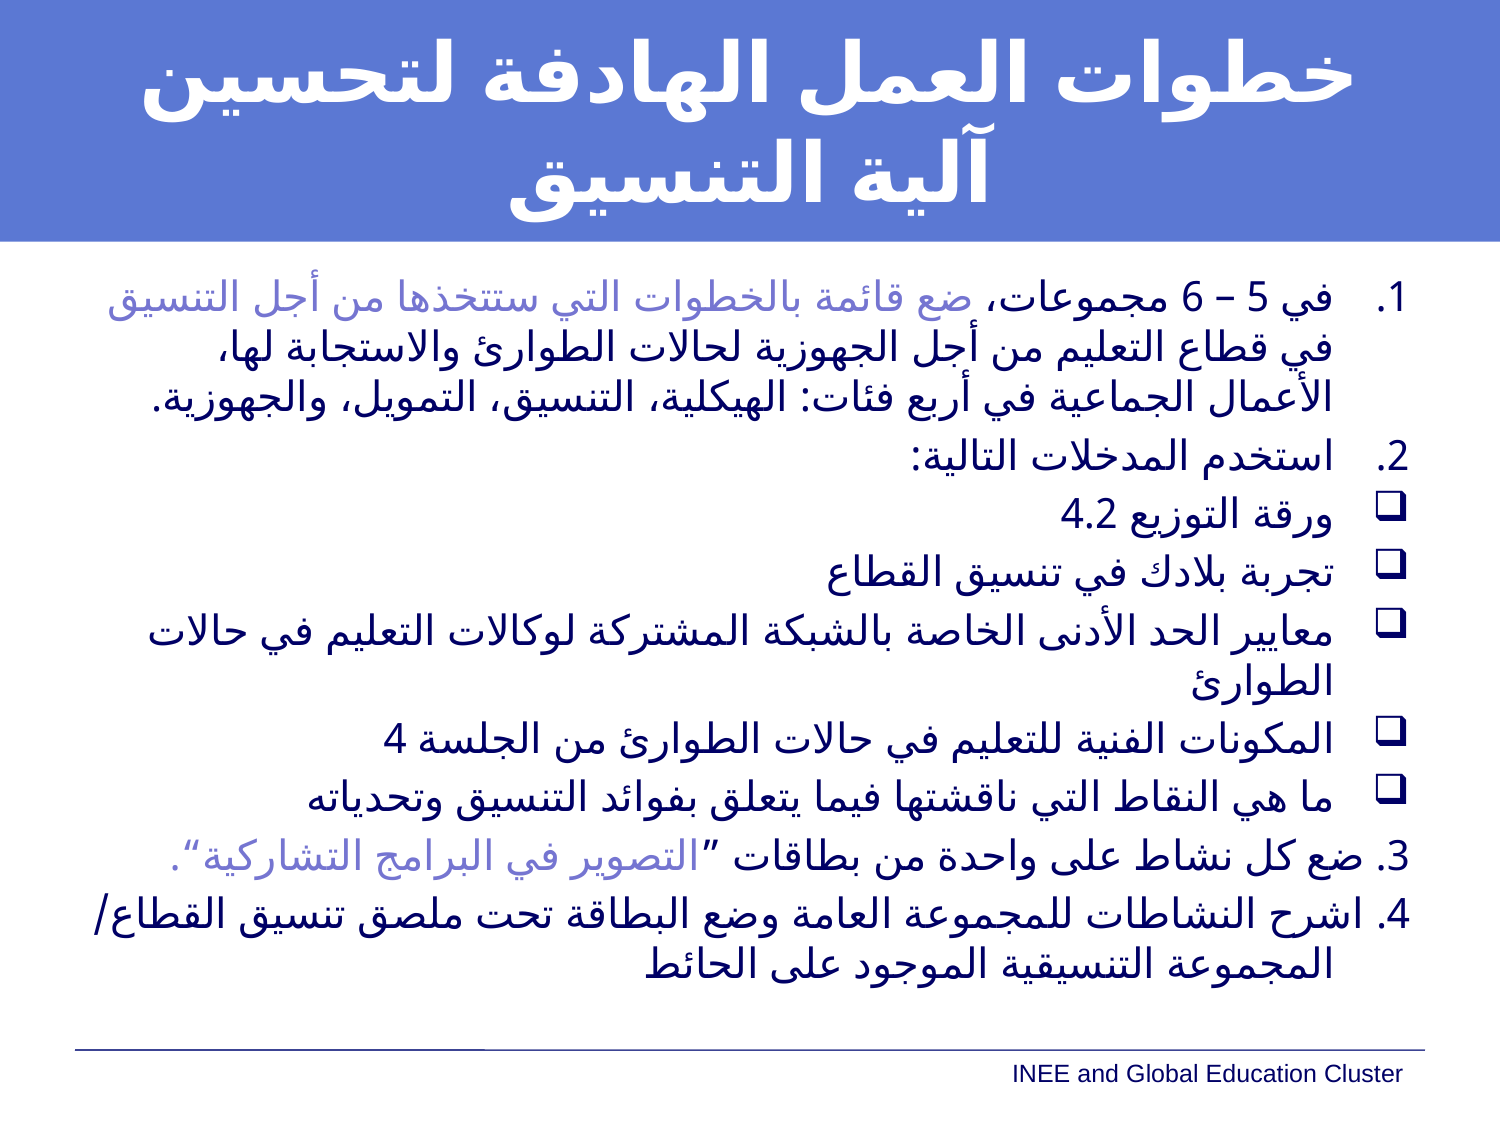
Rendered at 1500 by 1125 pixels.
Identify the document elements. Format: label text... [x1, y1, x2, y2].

list في 5 – 6 مجموعات، ضع قائمة بالخطوات التي ستتخذها من أجل التنسيق في قطاع التعليم من أجل الجهوزية لحالات الطوارئ والاستجابة لها، الأعمال الجماعية في أربع فئات: الهيكلية، التنسيق، التمويل، والجهوزية. استخدم المدخلات التالية: ورقة التوزيع 4.2 تجربة بلادك في تنسيق القطاع معايير الحد الأدنى الخاصة بالشبكة المشتركة لوكالات التعليم في حالات الطوارئ المكونات الفنية للتعليم في حالات الطوارئ من الجلسة 4 ما هي النقاط التي ناقشتها فيما يتعلق بفوائد التنسيق وتحدياته 3. ضع كل نشاط على واحدة من بطاقات ”التصوير في البرامج التشاركية“. 4. اشرح النشاطات للمجموعة العامة وضع البطاقة تحت ملصق تنسيق القطاع/ المجموعة التنسيقية الموجود على الحائط [74, 262, 1426, 1042]
title خطوات العمل الهادفة لتحسين آلية التنسيق [74, 24, 1426, 213]
footer INEE and Global Education Cluster [75, 1049, 1427, 1103]
